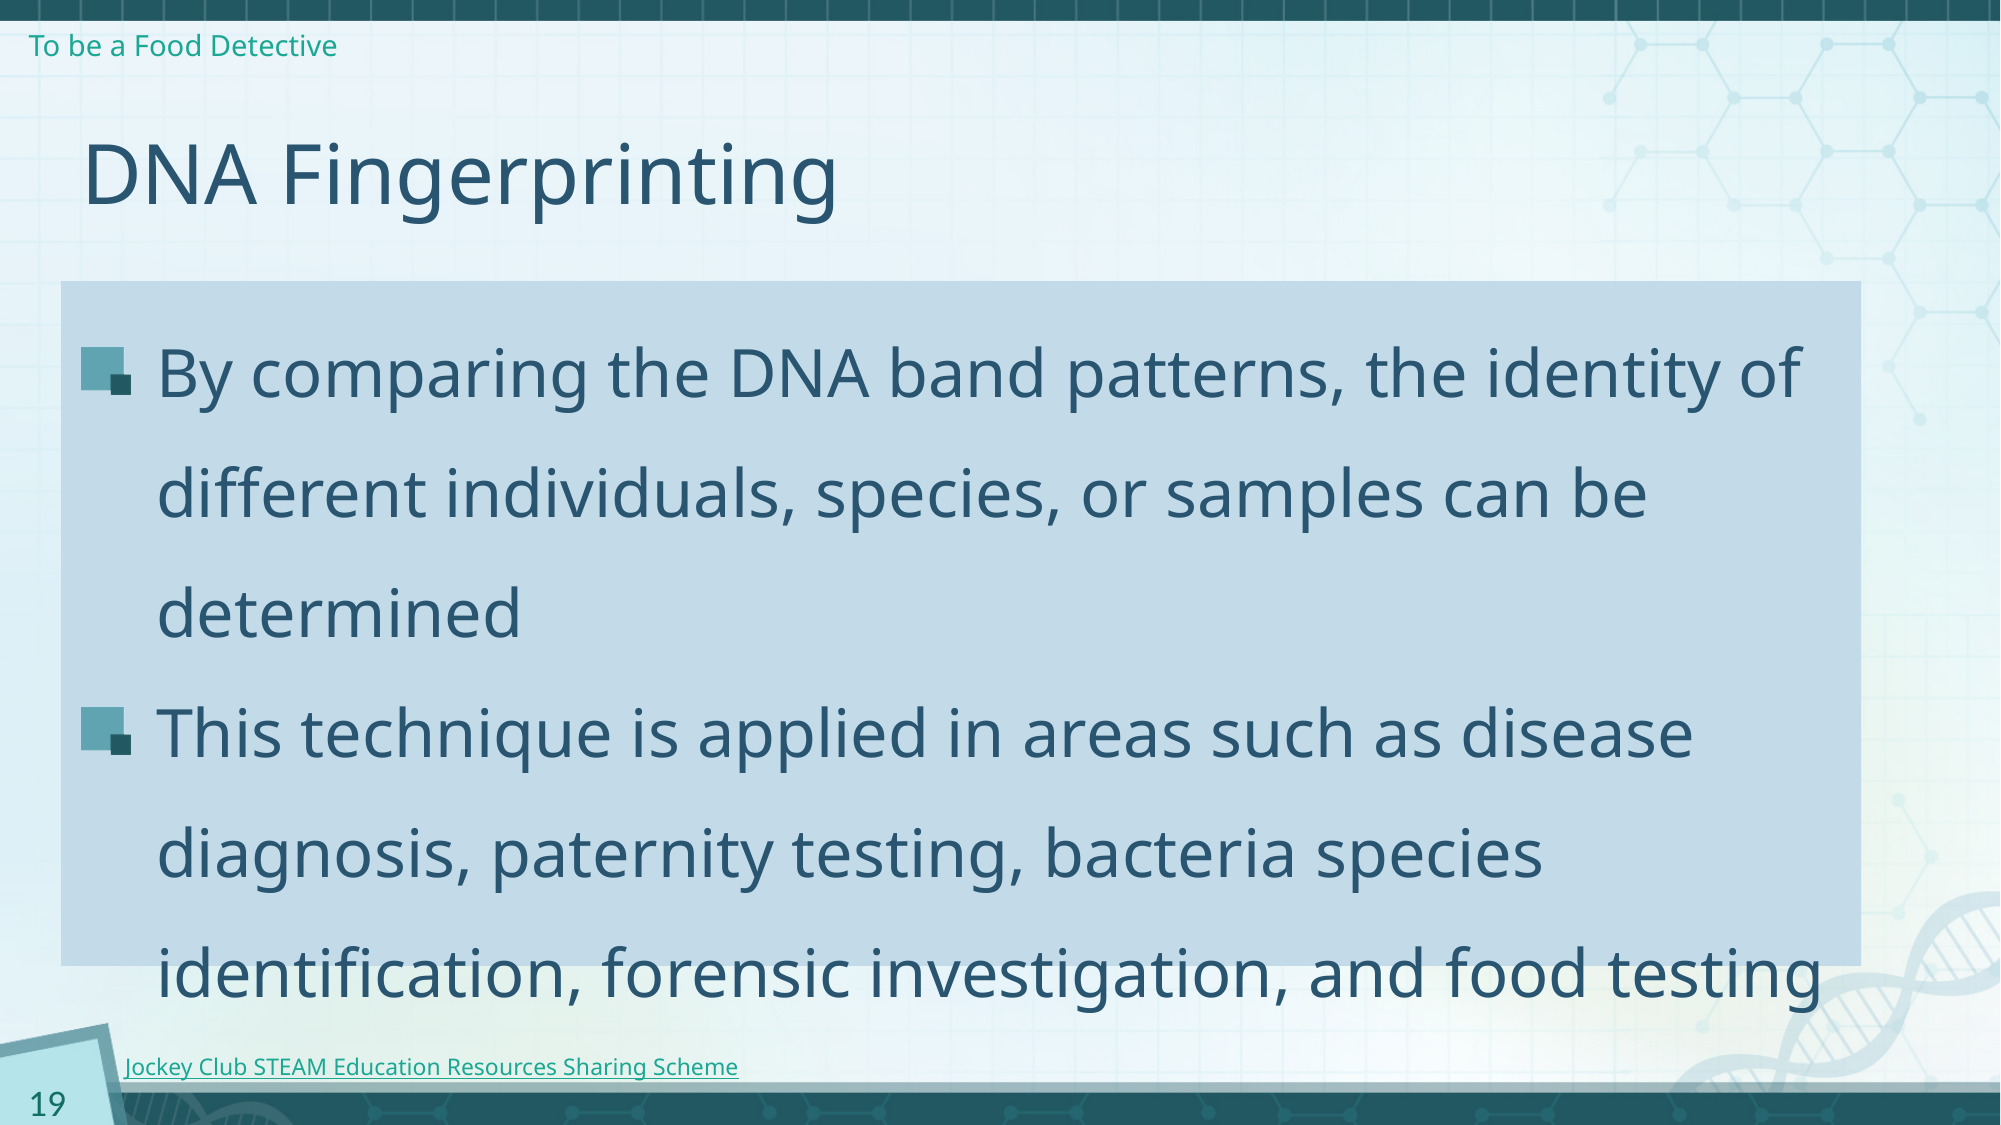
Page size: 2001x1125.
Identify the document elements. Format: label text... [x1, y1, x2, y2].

list By comparing the DNA band patterns, the identity of different individuals, species, or samples can be determined This technique is applied in areas such as disease diagnosis, paternity testing, bacteria species identification, forensic investigation, and food testing [61, 281, 1862, 966]
slide_number 19 [0, 1071, 96, 1125]
picture [0, 0, 2001, 1125]
title DNA Fingerprinting [61, 63, 1571, 279]
